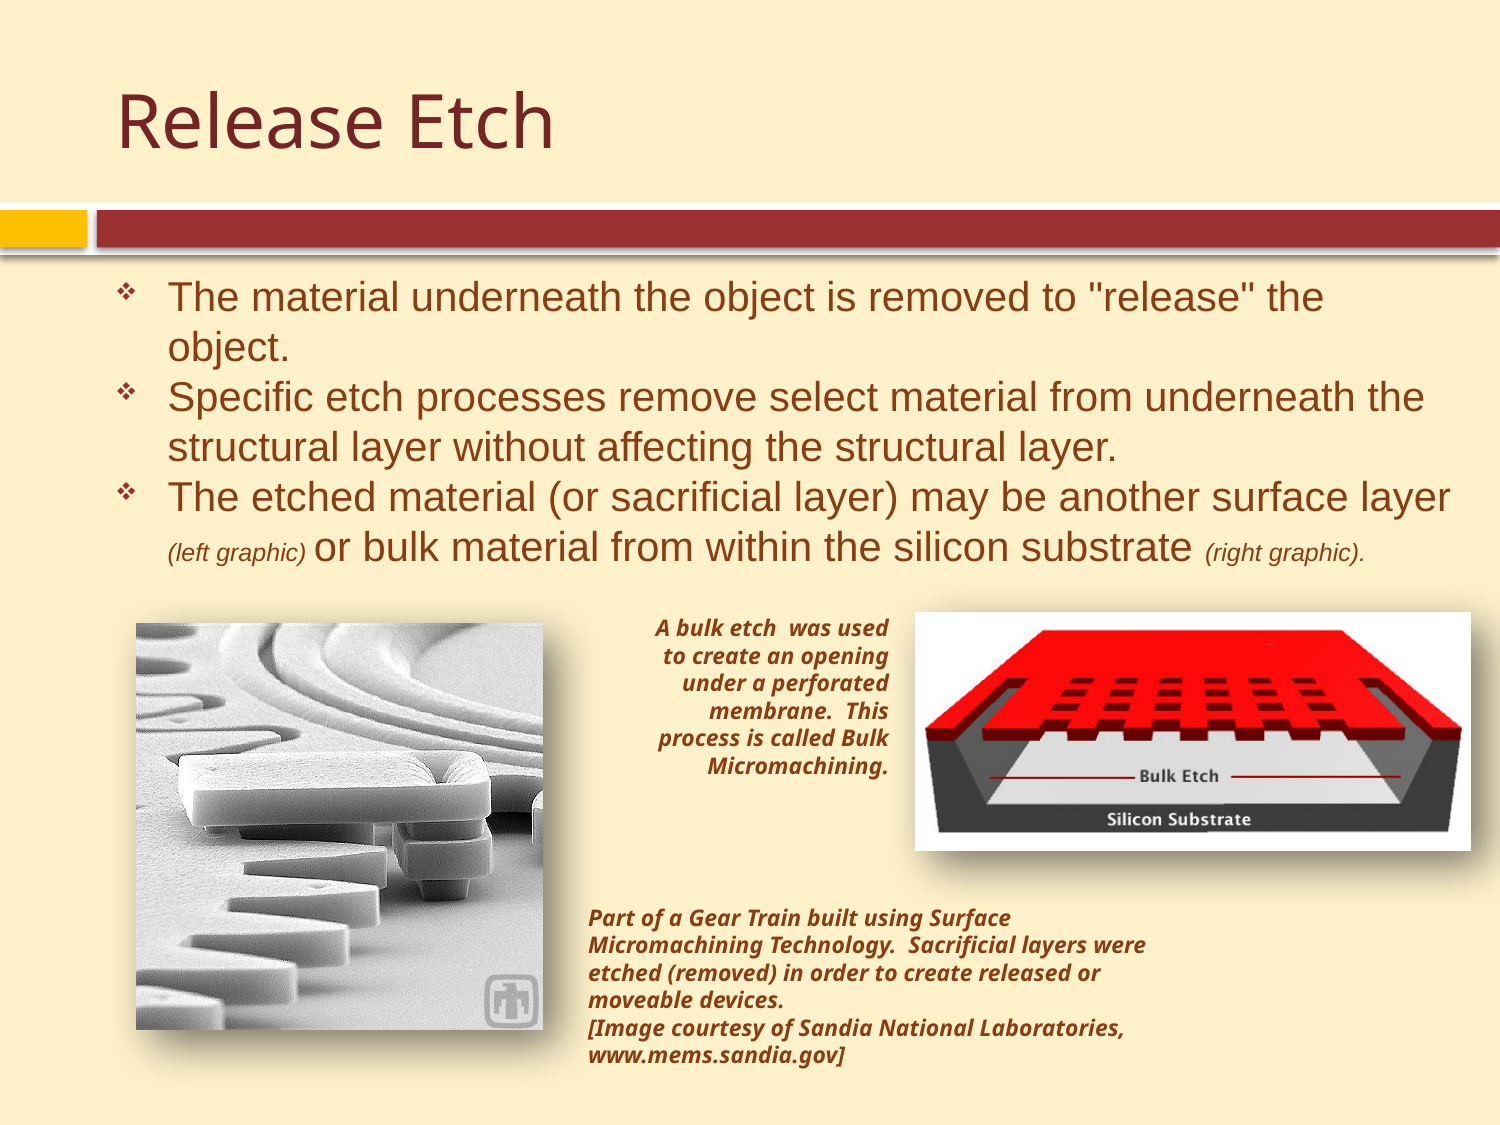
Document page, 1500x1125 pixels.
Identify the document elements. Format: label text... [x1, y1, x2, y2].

title Release Etch [100, 37, 1438, 200]
list The material underneath the object is removed to "release" the object. Specific etch processes remove select material from underneath the structural layer without affecting the structural layer. The etched material (or sacrificial layer) may be another surface layer (left graphic) or bulk material from within the silicon substrate (right graphic). [100, 262, 1471, 594]
picture [915, 611, 1471, 851]
text_box A bulk etch was used to create an opening under a perforated membrane. This process is called Bulk Micromachining. [614, 606, 905, 787]
picture [136, 623, 543, 1031]
text_box Part of a Gear Train built using Surface Micromachining Technology. Sacrificial layers were etched (removed) in order to create released or moveable devices. [Image courtesy of Sandia National Laboratories, www.mems.sandia.gov] [573, 895, 1173, 1076]
